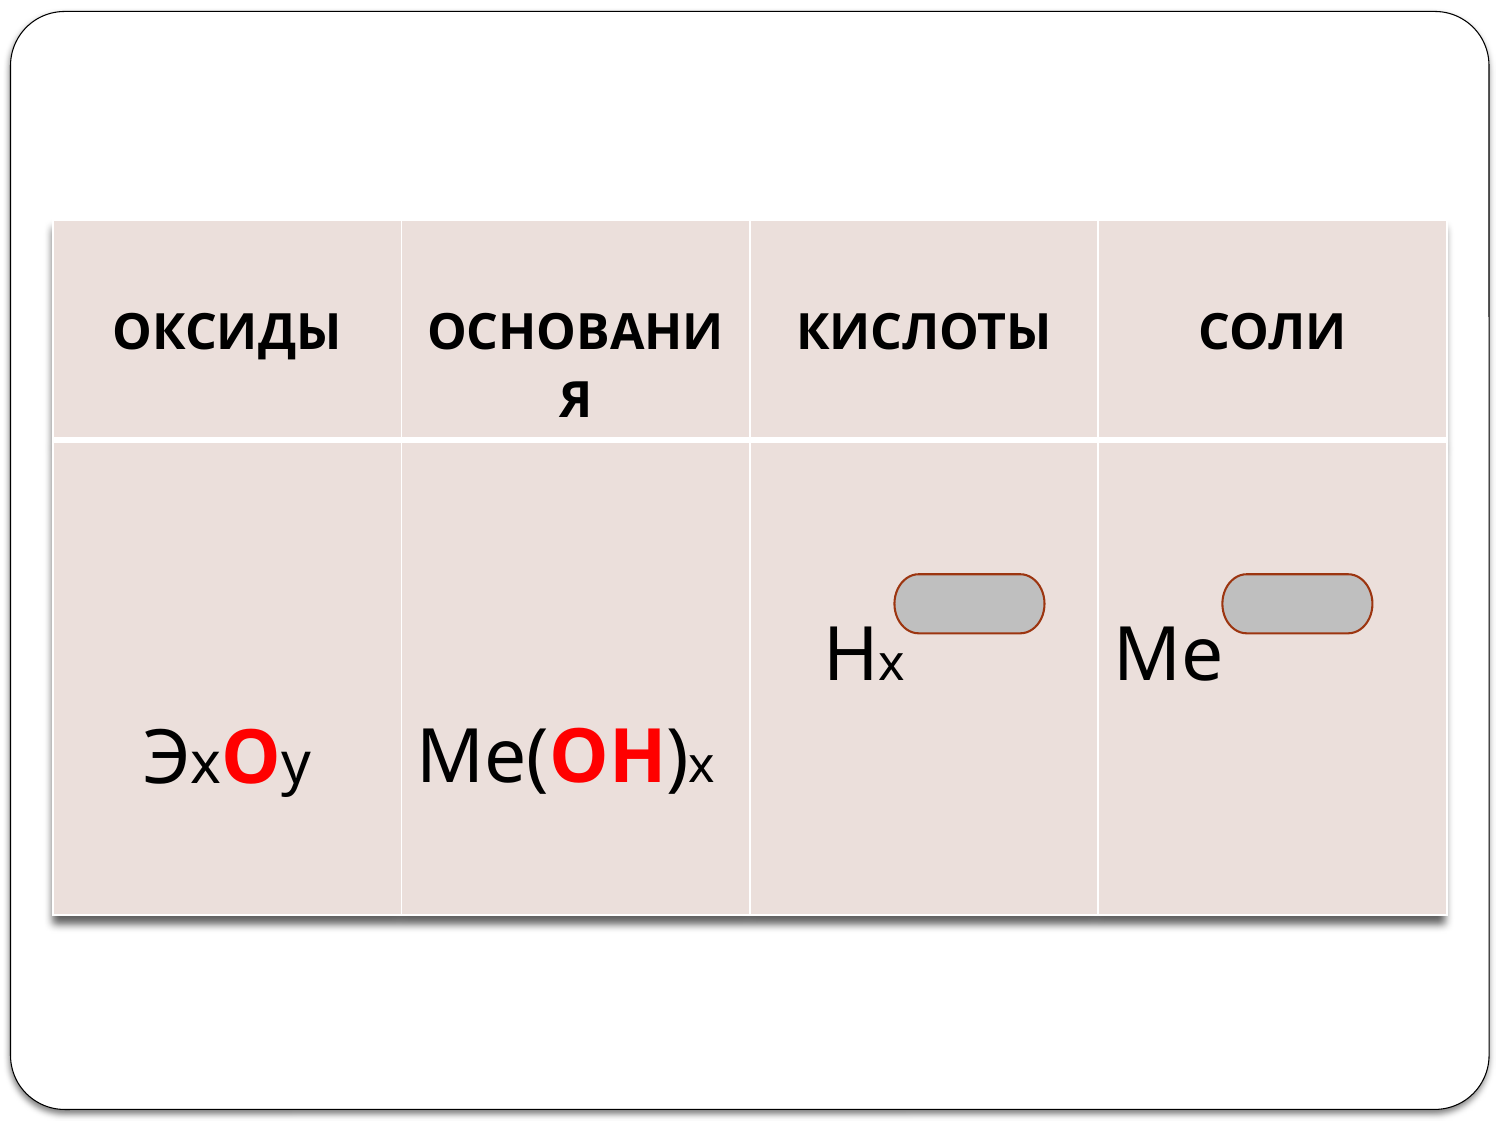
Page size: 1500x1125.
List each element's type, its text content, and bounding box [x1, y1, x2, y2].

table_header ОКСИДЫ [54, 221, 401, 437]
text_box [1221, 573, 1374, 635]
table_header ОСНОВАНИЯ [402, 221, 749, 437]
table_cell ЭхОу [54, 443, 401, 914]
text_box [893, 573, 1046, 635]
table_cell Ме [1099, 443, 1446, 914]
table_cell Ме(ОН)х [402, 443, 749, 914]
table_header СОЛИ [1099, 221, 1446, 437]
table_header КИСЛОТЫ [751, 221, 1097, 437]
table_cell Нх [751, 443, 1097, 914]
